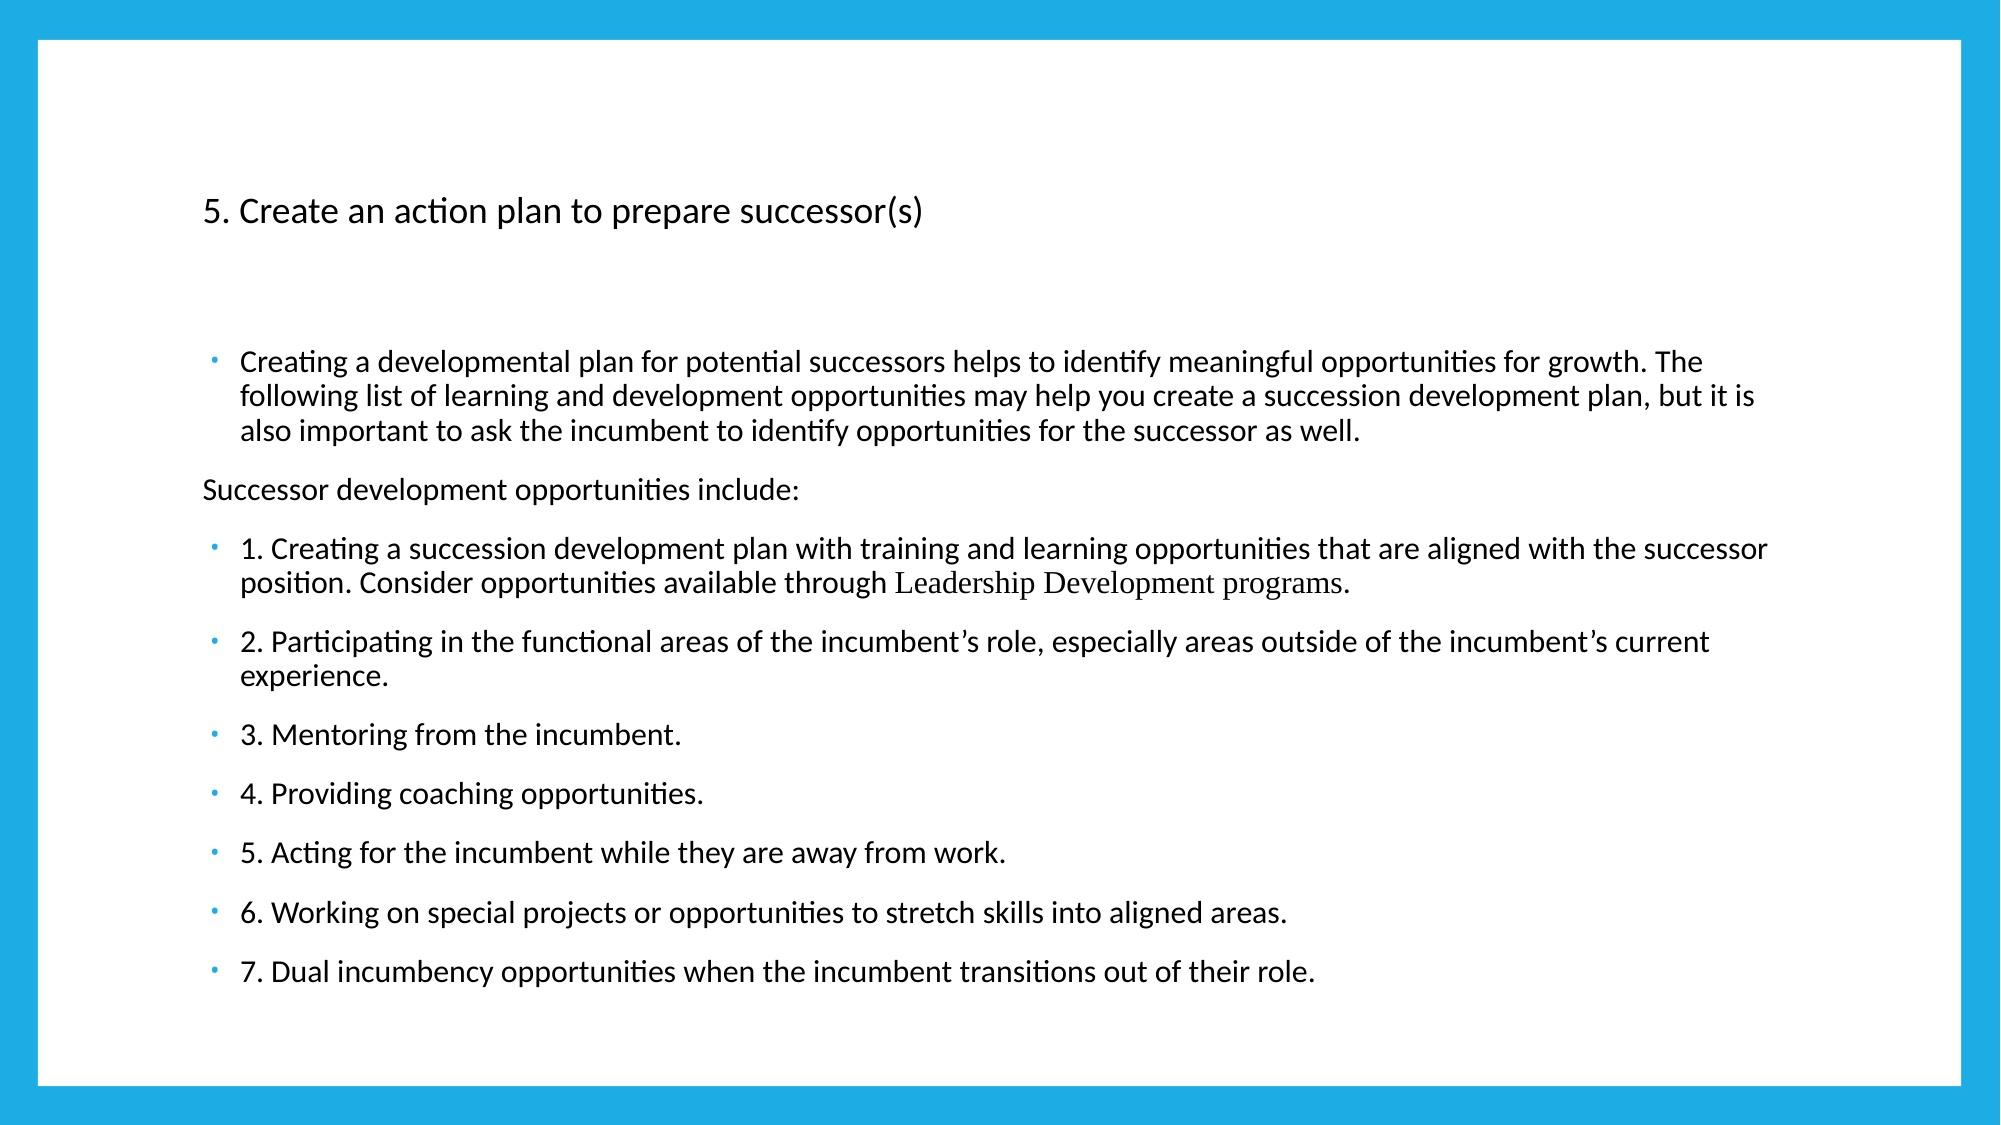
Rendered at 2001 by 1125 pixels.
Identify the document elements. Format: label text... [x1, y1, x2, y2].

list Creating a developmental plan for potential successors helps to identify meaningful opportunities for growth. The following list of learning and development opportunities may help you create a succession development plan, but it is also important to ask the incumbent to identify opportunities for the successor as well. Successor development opportunities include: 1. Creating a succession development plan with training and learning opportunities that are aligned with the successor position. Consider opportunities available through Leadership Development programs. 2. Participating in the functional areas of the incumbent’s role, especially areas outside of the incumbent’s current experience. 3. Mentoring from the incumbent. 4. Providing coaching opportunities. 5. Acting for the incumbent while they are away from work. 6. Working on special projects or opportunities to stretch skills into aligned areas. 7. Dual incumbency opportunities when the incumbent transitions out of their role. [187, 337, 1808, 1000]
title 5. Create an action plan to prepare successor(s) [187, 99, 1808, 323]
